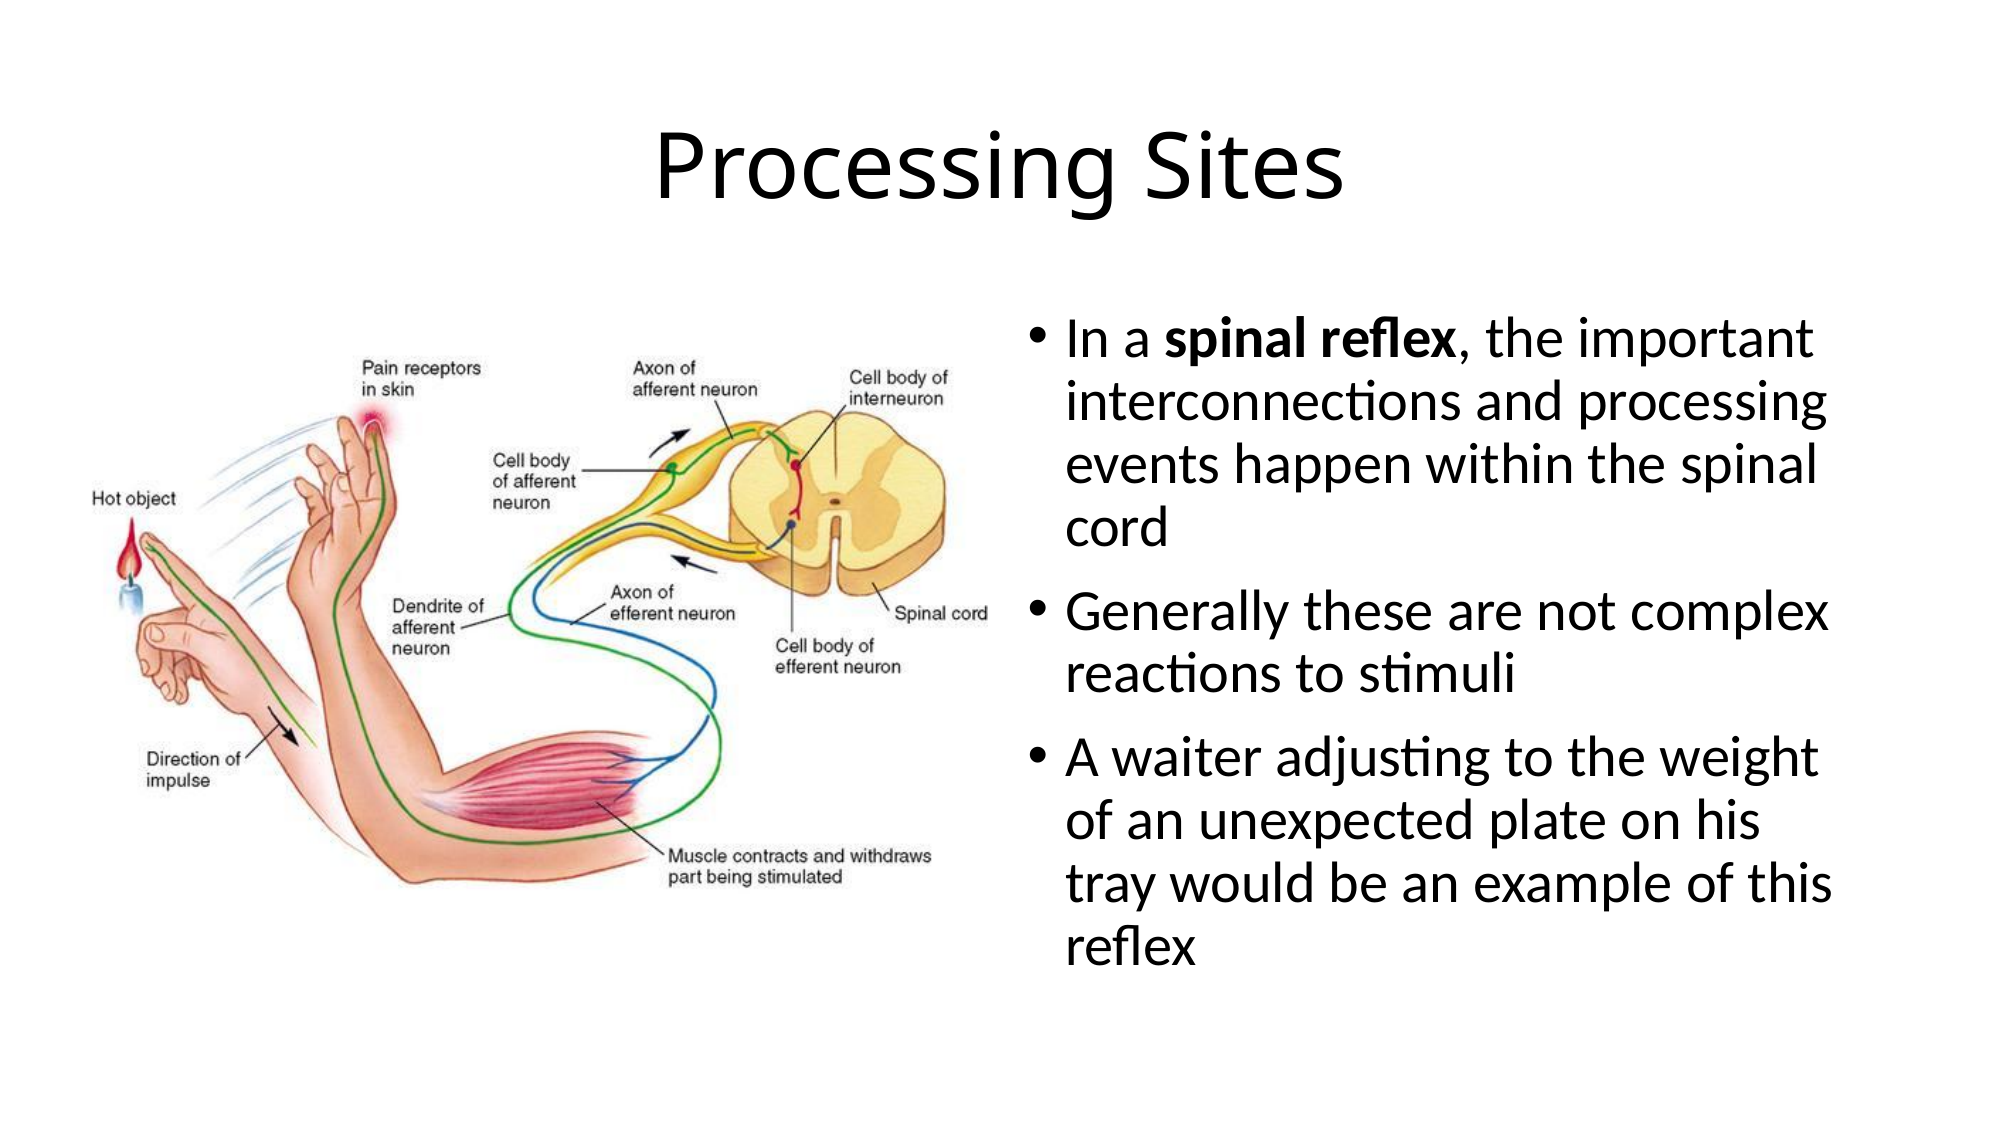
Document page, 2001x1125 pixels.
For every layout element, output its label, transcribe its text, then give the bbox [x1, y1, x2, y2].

list In a spinal reflex, the important interconnections and processing events happen within the spinal cord Generally these are not complex reactions to stimuli A waiter adjusting to the weight of an unexpected plate on his tray would be an example of this reflex [1012, 299, 1863, 1014]
picture [81, 299, 988, 980]
title Processing Sites [137, 59, 1863, 278]
